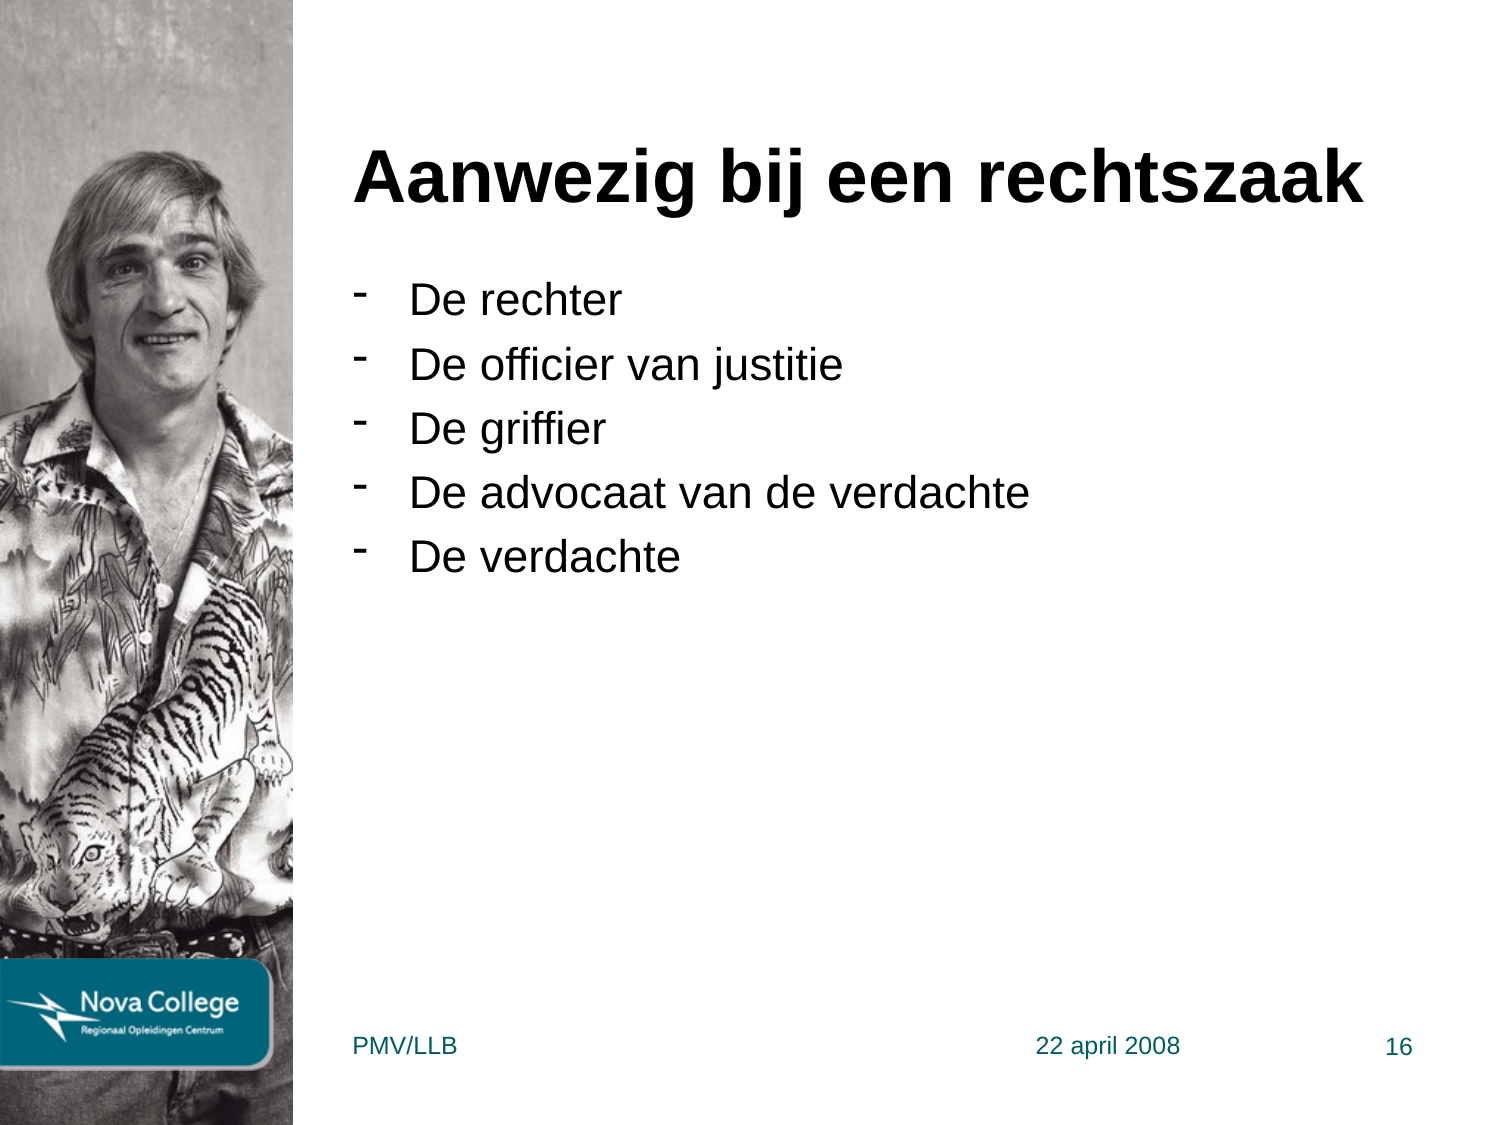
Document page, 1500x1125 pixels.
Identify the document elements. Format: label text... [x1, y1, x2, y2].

text_box PMV/LLB [337, 1025, 1009, 1068]
text_box 22 april 2008 [1020, 1025, 1323, 1068]
list De rechter De officier van justitie De griffier De advocaat van de verdachte De verdachte [337, 262, 1427, 938]
slide_number 16 [1331, 1022, 1429, 1076]
picture [0, 0, 293, 1125]
title Aanwezig bij een rechtszaak [337, 49, 1427, 226]
